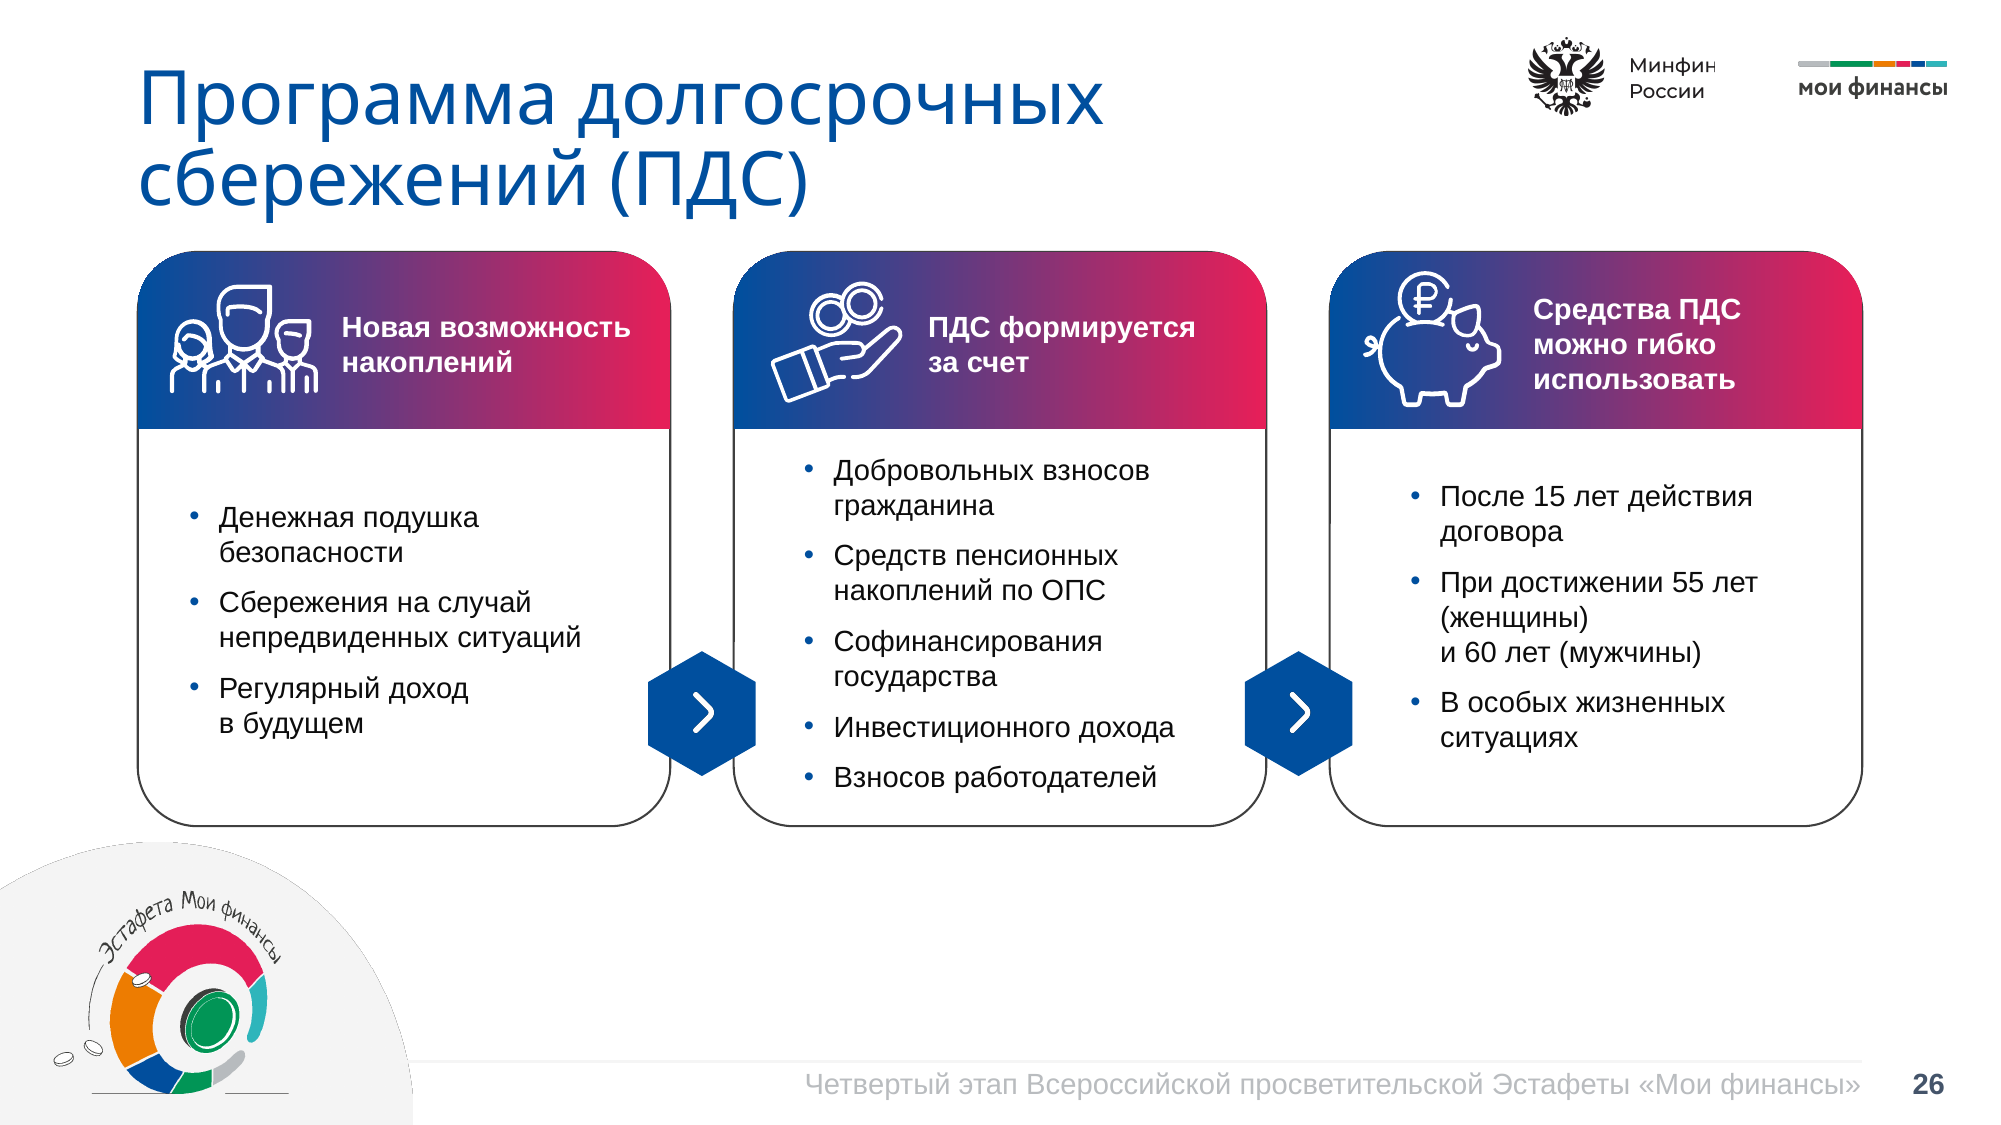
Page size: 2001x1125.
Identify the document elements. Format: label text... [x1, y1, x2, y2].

text_box [137, 429, 671, 827]
text_box [1329, 429, 1863, 827]
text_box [647, 650, 756, 777]
text_box [137, 251, 671, 429]
text_box [733, 251, 1267, 429]
text_box [1329, 251, 1863, 429]
text_box [733, 429, 1267, 827]
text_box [769, 281, 905, 404]
picture [1798, 61, 1947, 99]
title Программа долгосрочных сбережений (ПДС) [137, 59, 1333, 278]
text_box Средства ПДС можно гибко использовать [1533, 274, 1802, 411]
text_box ПДС формируется за счет [928, 278, 1226, 408]
text_box После 15 лет действия договора При достижении 55 лет (женщины) и 60 лет (мужчины) В особых жизненных ситуациях [1410, 477, 1804, 776]
picture [0, 842, 413, 1125]
picture [1528, 37, 1715, 116]
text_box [169, 284, 319, 394]
text_box Денежная подушка безопасности Сбережения на случай непредвиденных ситуаций Регулярный доход в будущем [189, 498, 614, 756]
text_box Новая возможность накоплений [341, 274, 636, 411]
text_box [1362, 270, 1502, 408]
text_box Добровольных взносов гражданина Средств пенсионных накоплений по ОПС Софинансирования государства Инвестиционного дохода Взносов работодателей [803, 451, 1236, 812]
text_box 26 [1862, 1065, 1945, 1125]
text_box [1244, 650, 1353, 777]
